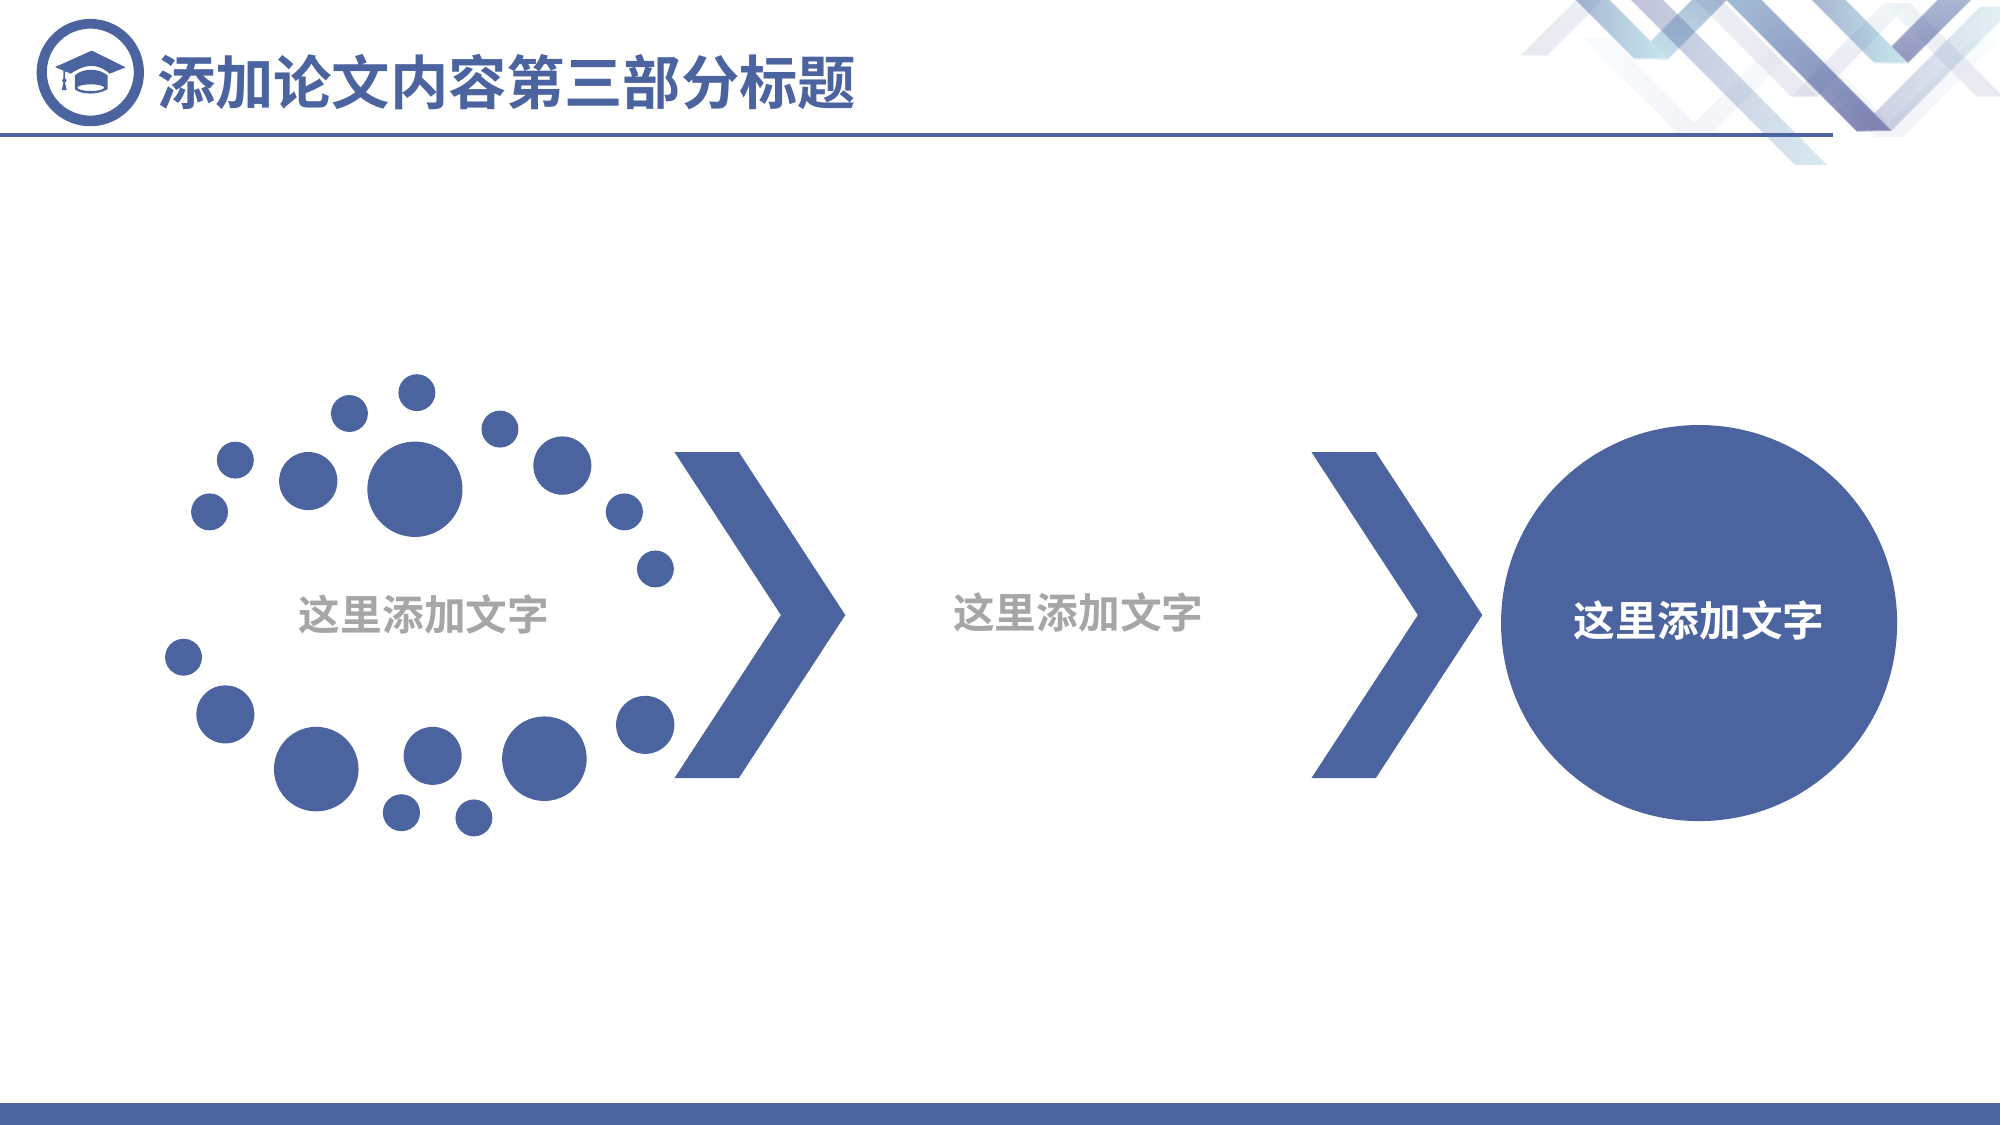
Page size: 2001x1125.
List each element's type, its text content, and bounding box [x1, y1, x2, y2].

text_box [278, 450, 339, 512]
text_box [402, 725, 463, 786]
text_box 这里添加文字 [845, 452, 1312, 779]
text_box [190, 492, 230, 532]
text_box [635, 549, 675, 589]
text_box [366, 440, 464, 538]
text_box [532, 435, 593, 496]
text_box [615, 694, 676, 755]
text_box [272, 725, 360, 813]
text_box [0, 1102, 2000, 1125]
text_box [397, 373, 437, 413]
text_box [1311, 452, 1483, 779]
text_box 这里添加文字 [1500, 423, 1899, 823]
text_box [38, 20, 143, 125]
text_box [454, 798, 494, 838]
text_box [674, 452, 845, 779]
text_box [164, 637, 204, 677]
text_box 这里添加文字 [191, 540, 657, 694]
text_box [604, 492, 645, 532]
text_box [195, 684, 256, 745]
text_box [381, 793, 422, 833]
text_box 添加论文内容第三部分标题 [142, 4, 888, 124]
text_box [215, 440, 255, 480]
text_box [329, 393, 369, 434]
text_box [480, 409, 520, 449]
text_box [501, 715, 588, 803]
picture [1412, 0, 2000, 166]
